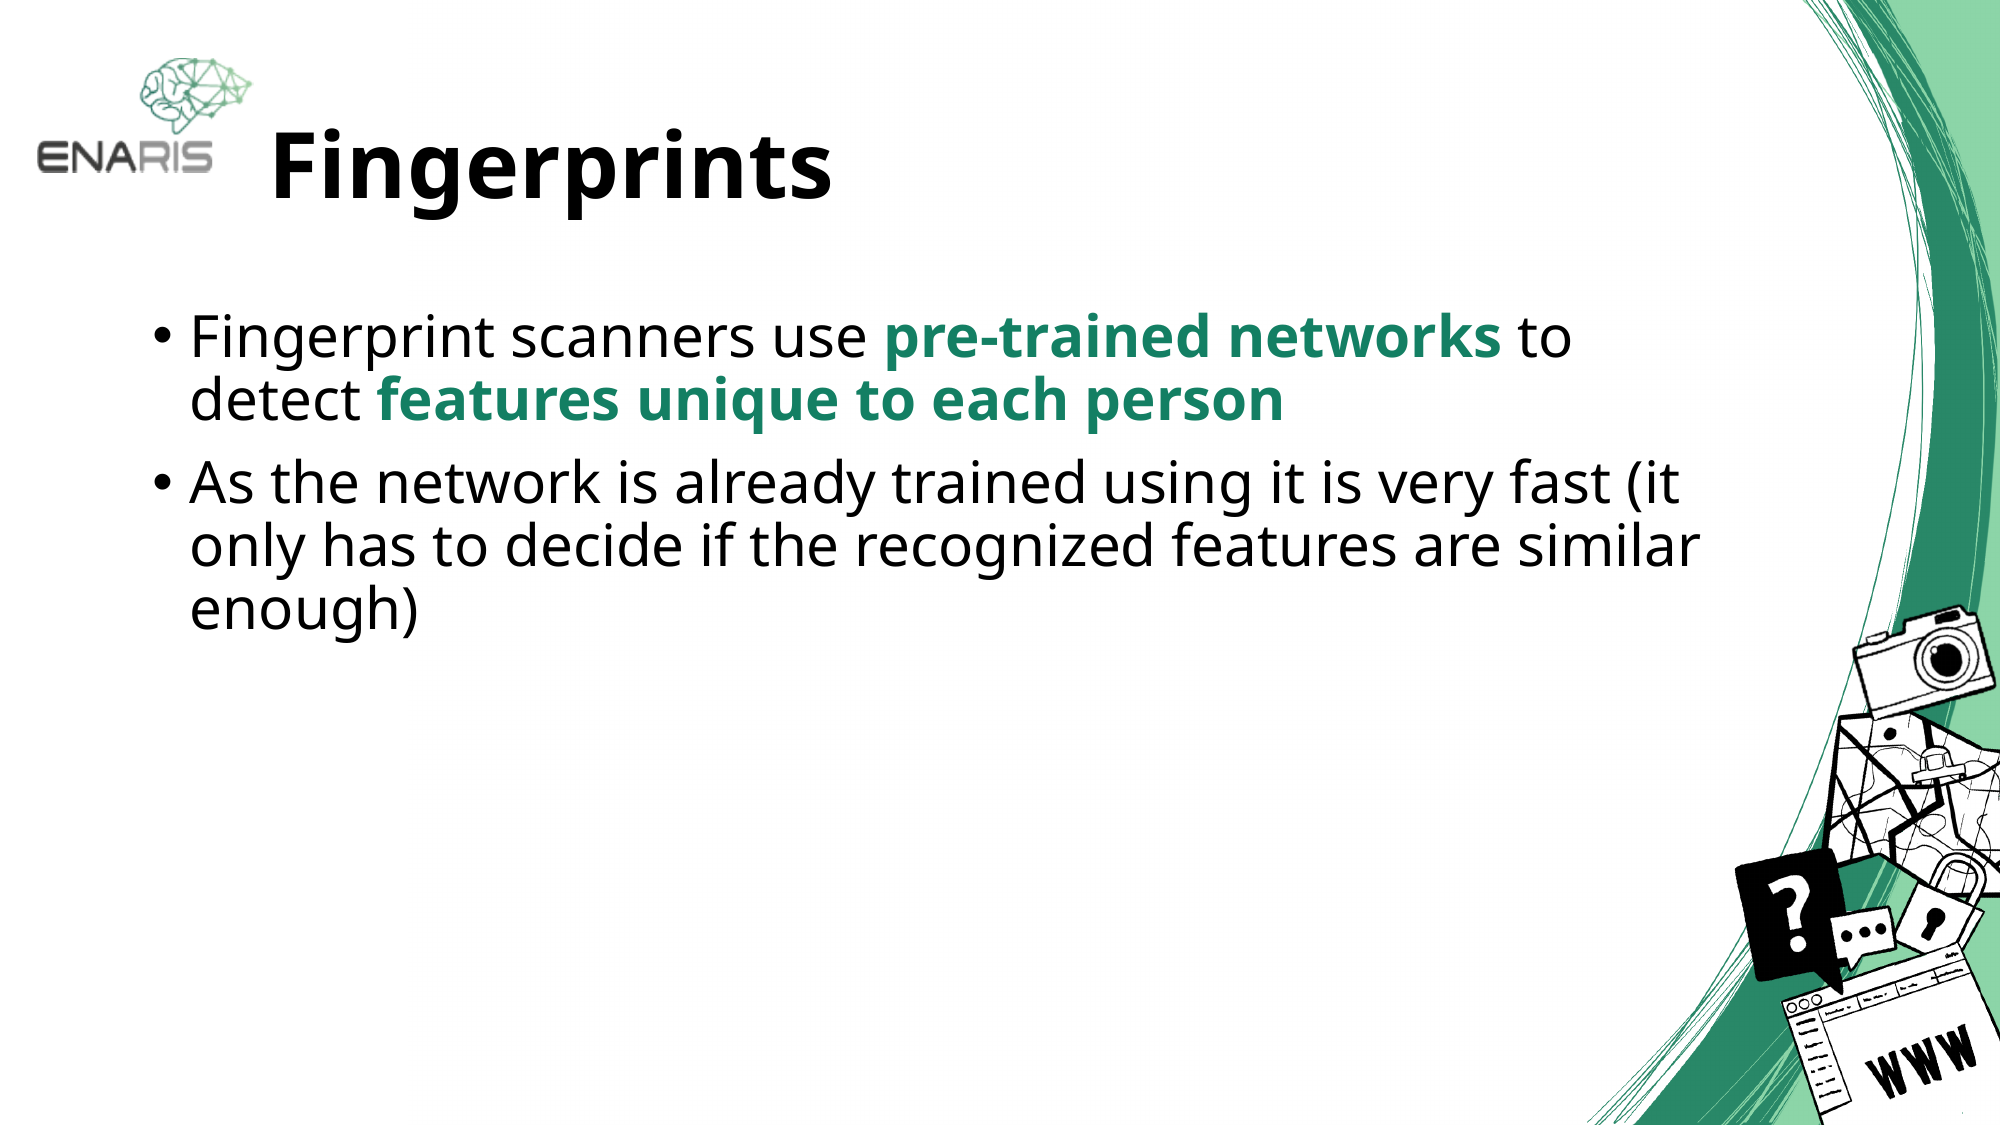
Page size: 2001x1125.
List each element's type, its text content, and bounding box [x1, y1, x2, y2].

picture [37, 58, 254, 173]
title Fingerprints [253, 59, 1863, 278]
picture [408, 0, 2000, 1125]
list Fingerprint scanners use pre-trained networks to detect features unique to each person As the network is already trained using it is very fast (it only has to decide if the recognized features are similar enough) [137, 299, 1737, 1014]
